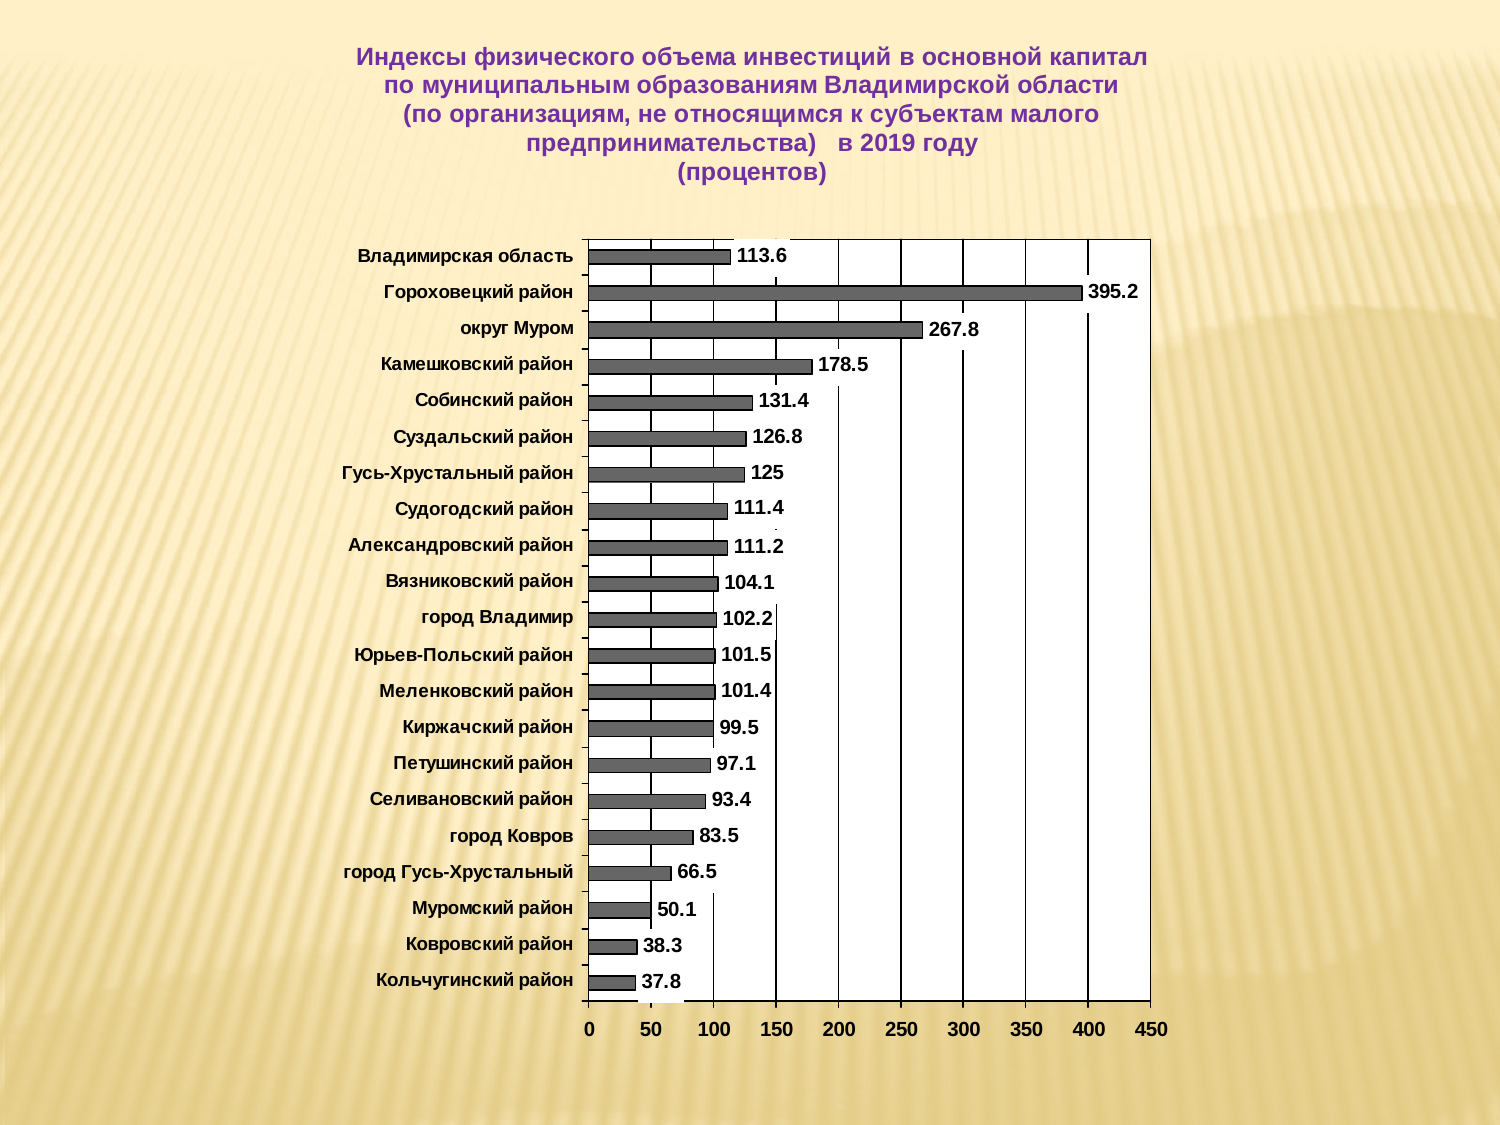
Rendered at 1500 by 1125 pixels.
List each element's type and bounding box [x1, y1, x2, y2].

picture [269, 42, 1233, 1125]
